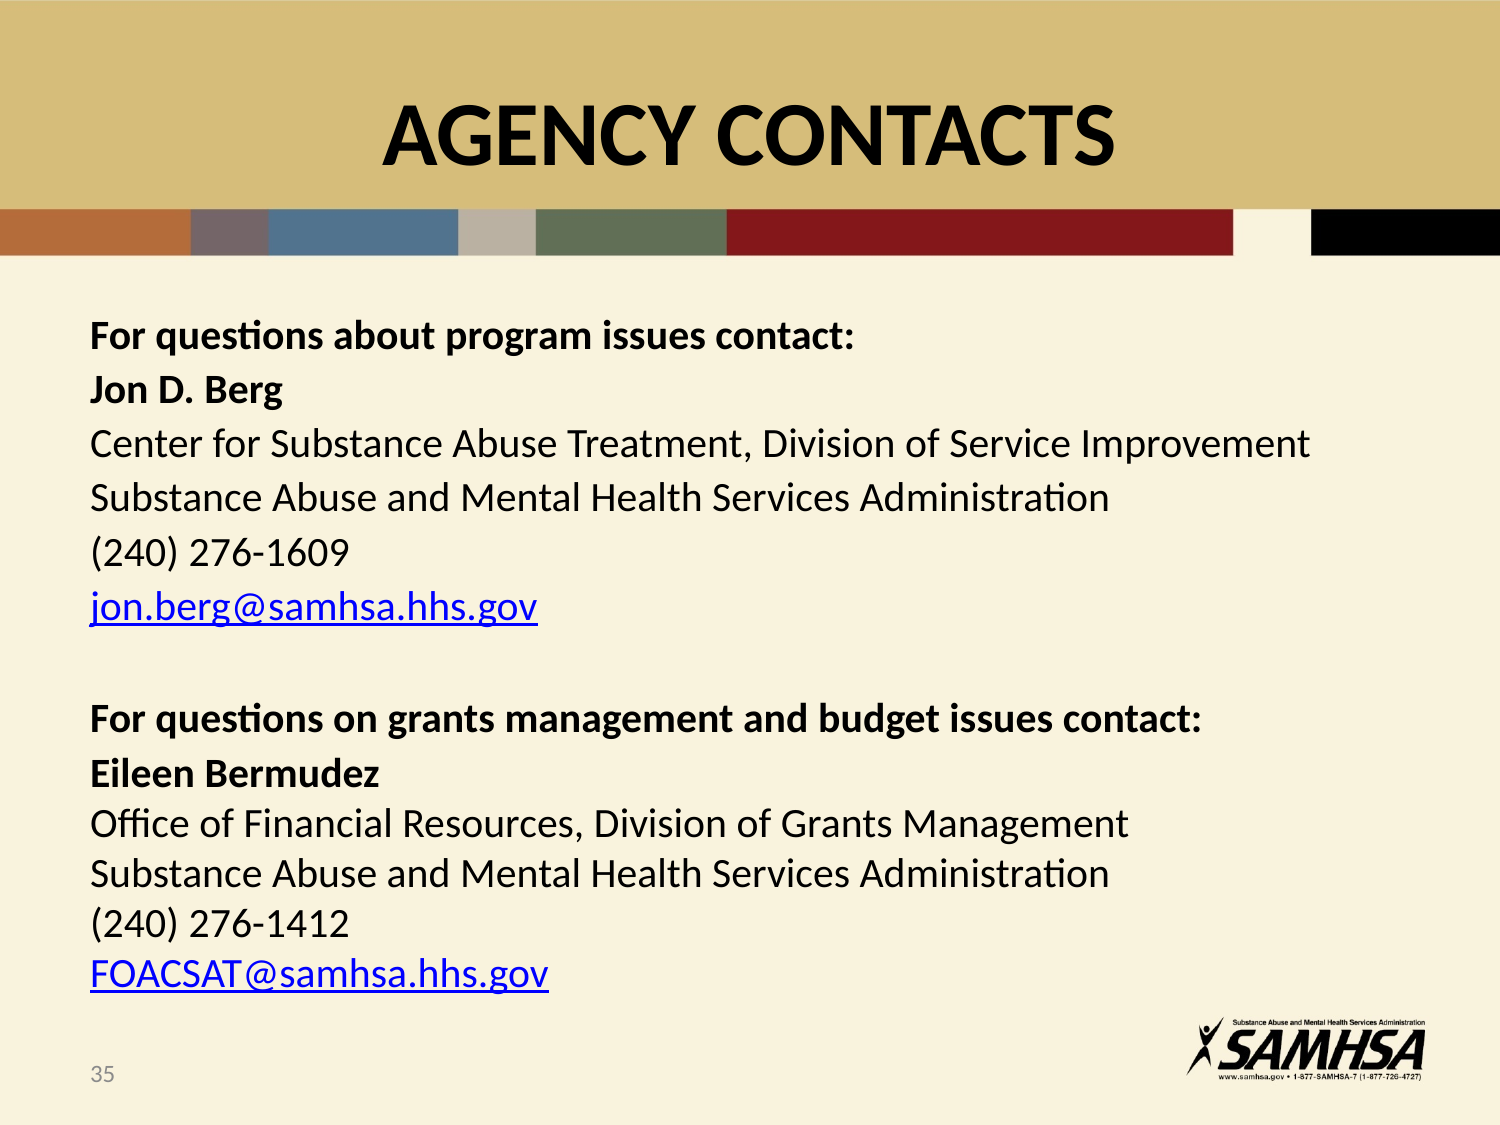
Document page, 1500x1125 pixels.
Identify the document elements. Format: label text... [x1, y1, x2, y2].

list For questions about program issues contact: Jon D. Berg Center for Substance Abuse Treatment, Division of Service Improvement Substance Abuse and Mental Health Services Administration (240) 276-1609 jon.berg@samhsa.hhs.gov For questions on grants management and budget issues contact: Eileen Bermudez Office of Financial Resources, Division of Grants Management Substance Abuse and Mental Health Services Administration (240) 276-1412 FOACSAT@samhsa.hhs.gov [74, 299, 1426, 1006]
picture [0, 0, 1500, 1125]
slide_number 35 [75, 1042, 425, 1103]
title AGENCY CONTACTS [74, 44, 1426, 213]
